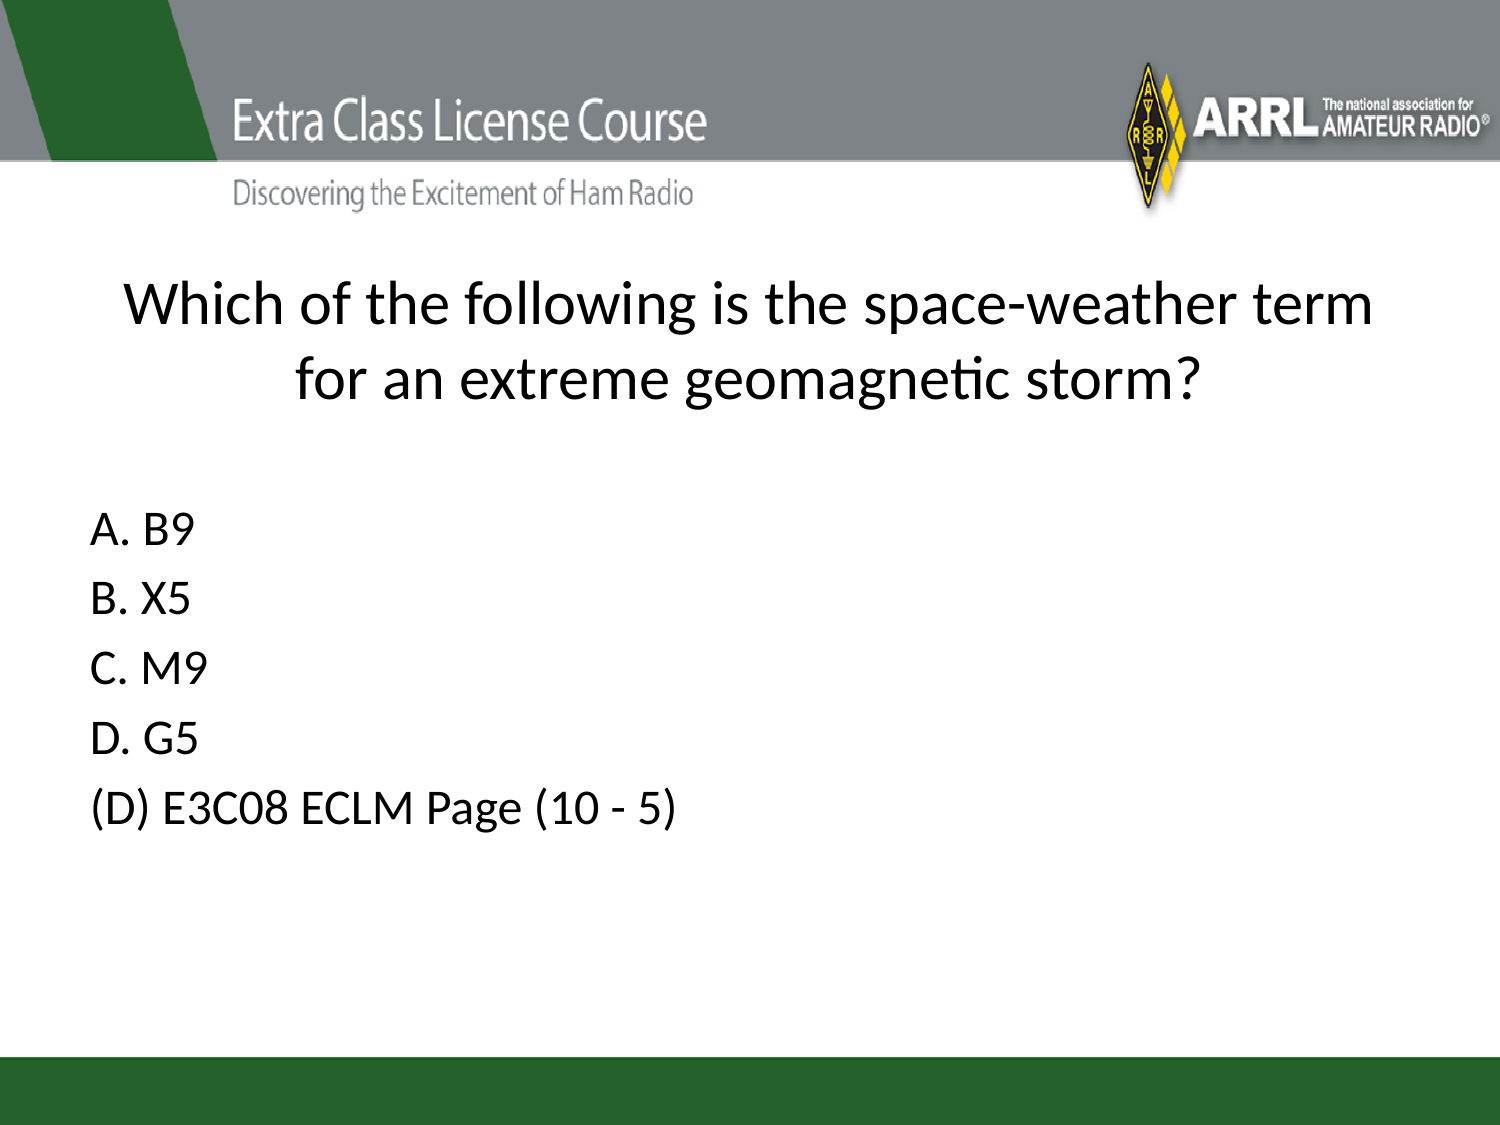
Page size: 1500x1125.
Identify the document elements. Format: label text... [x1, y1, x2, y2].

title Which of the following is the space-weather term for an extreme geomagnetic storm? [75, 254, 1425, 435]
picture [0, 0, 1500, 1125]
list A. B9 B. X5 C. M9 D. G5 (D) E3C08 ECLM Page (10 - 5) [75, 487, 1425, 1005]
